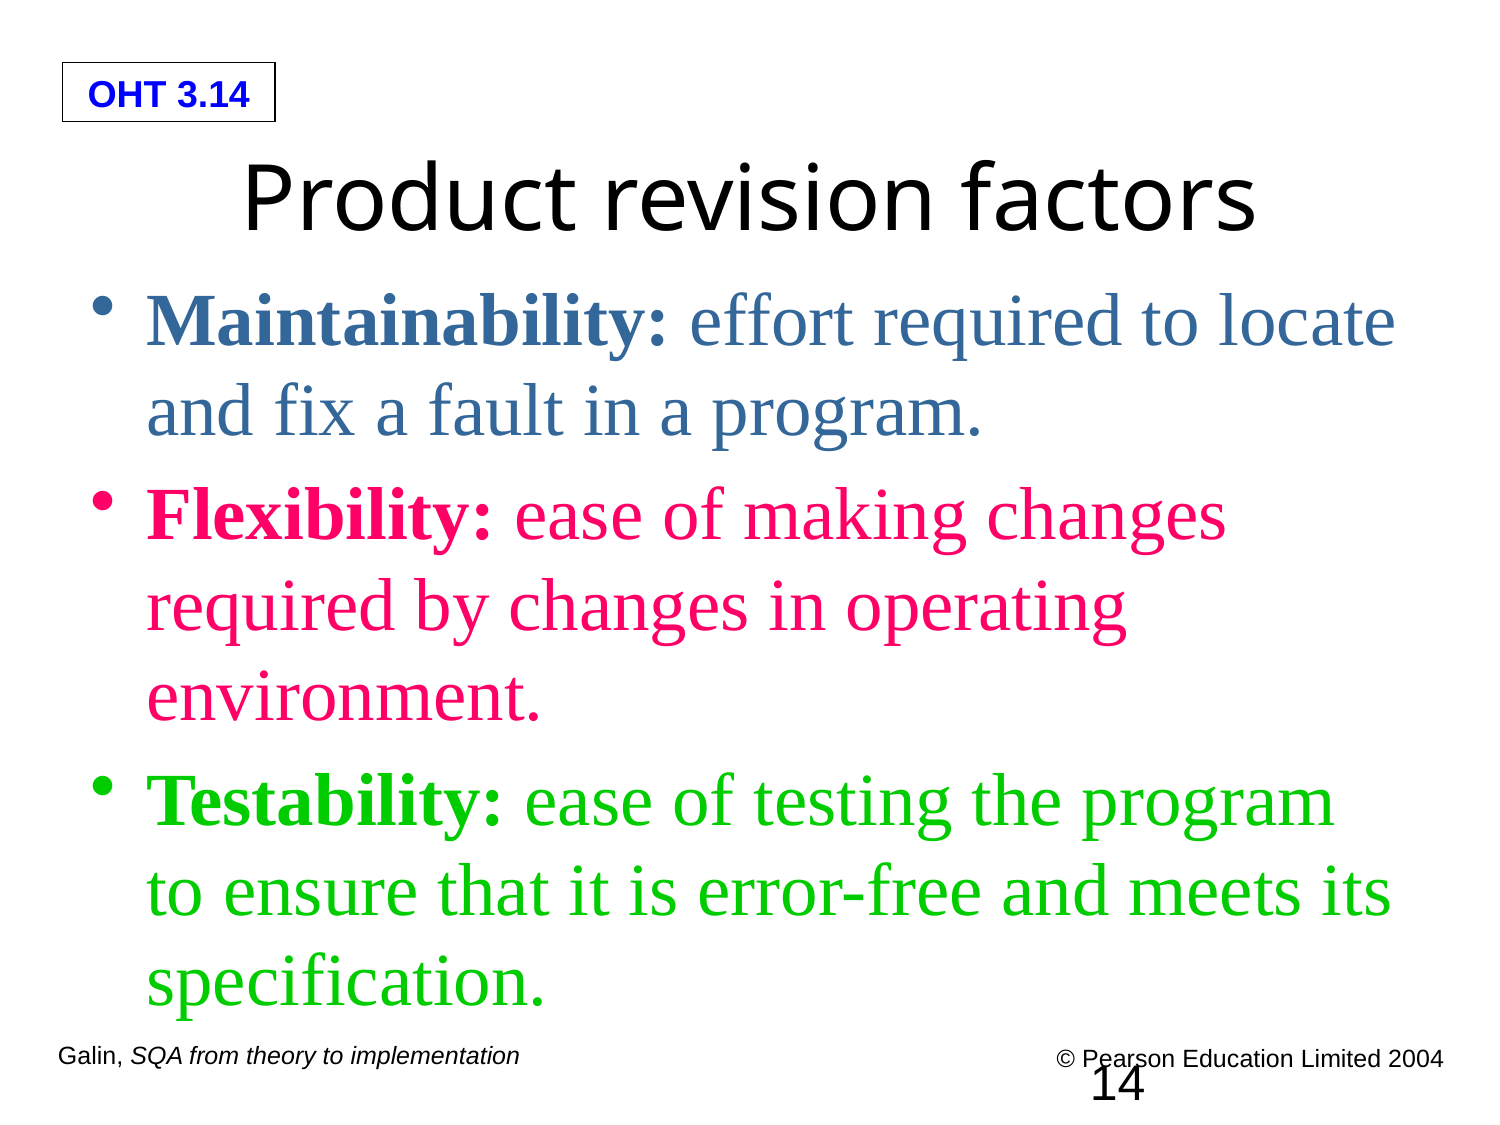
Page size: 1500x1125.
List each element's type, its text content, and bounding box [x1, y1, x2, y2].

slide_number 14 [1074, 1042, 1425, 1103]
title Product revision factors [112, 99, 1388, 262]
list Maintainability: effort required to locate and fix a fault in a program. Flexibility: ease of making changes required by changes in operating environment. Testability: ease of testing the program to ensure that it is error-free and meets its specification. [74, 262, 1426, 1063]
